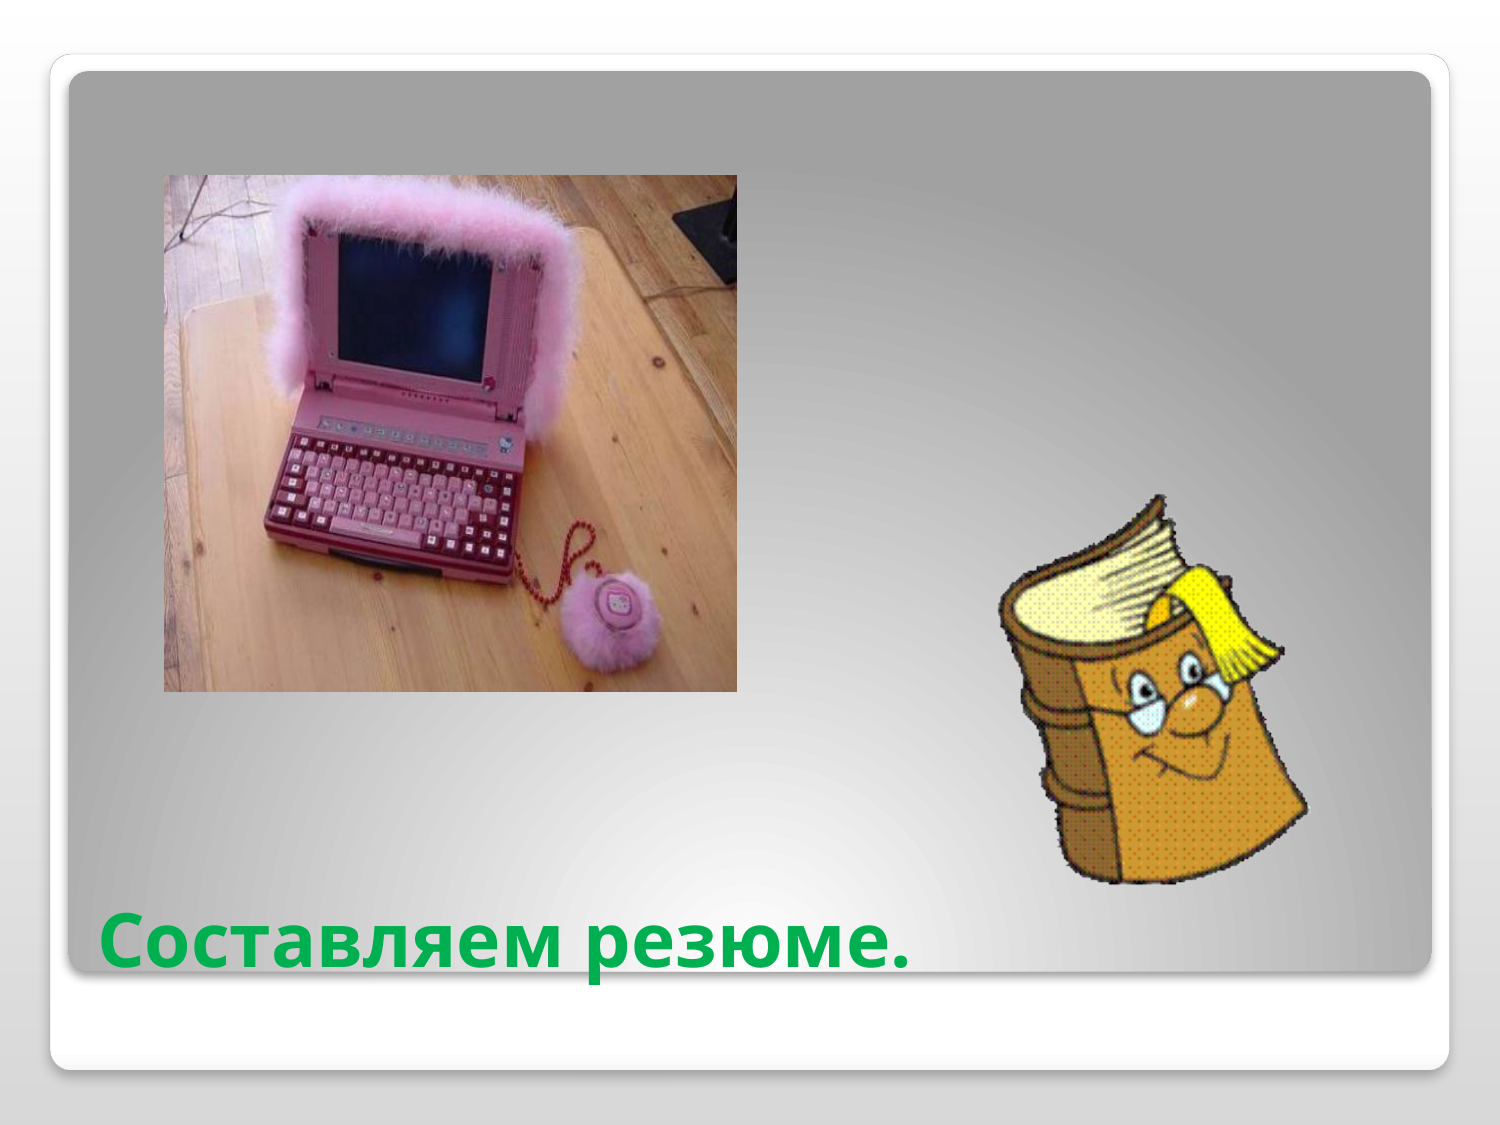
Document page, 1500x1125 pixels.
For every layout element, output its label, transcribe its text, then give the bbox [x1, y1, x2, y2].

title Составляем резюме. [82, 817, 1425, 990]
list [163, 175, 737, 692]
picture [995, 491, 1313, 888]
